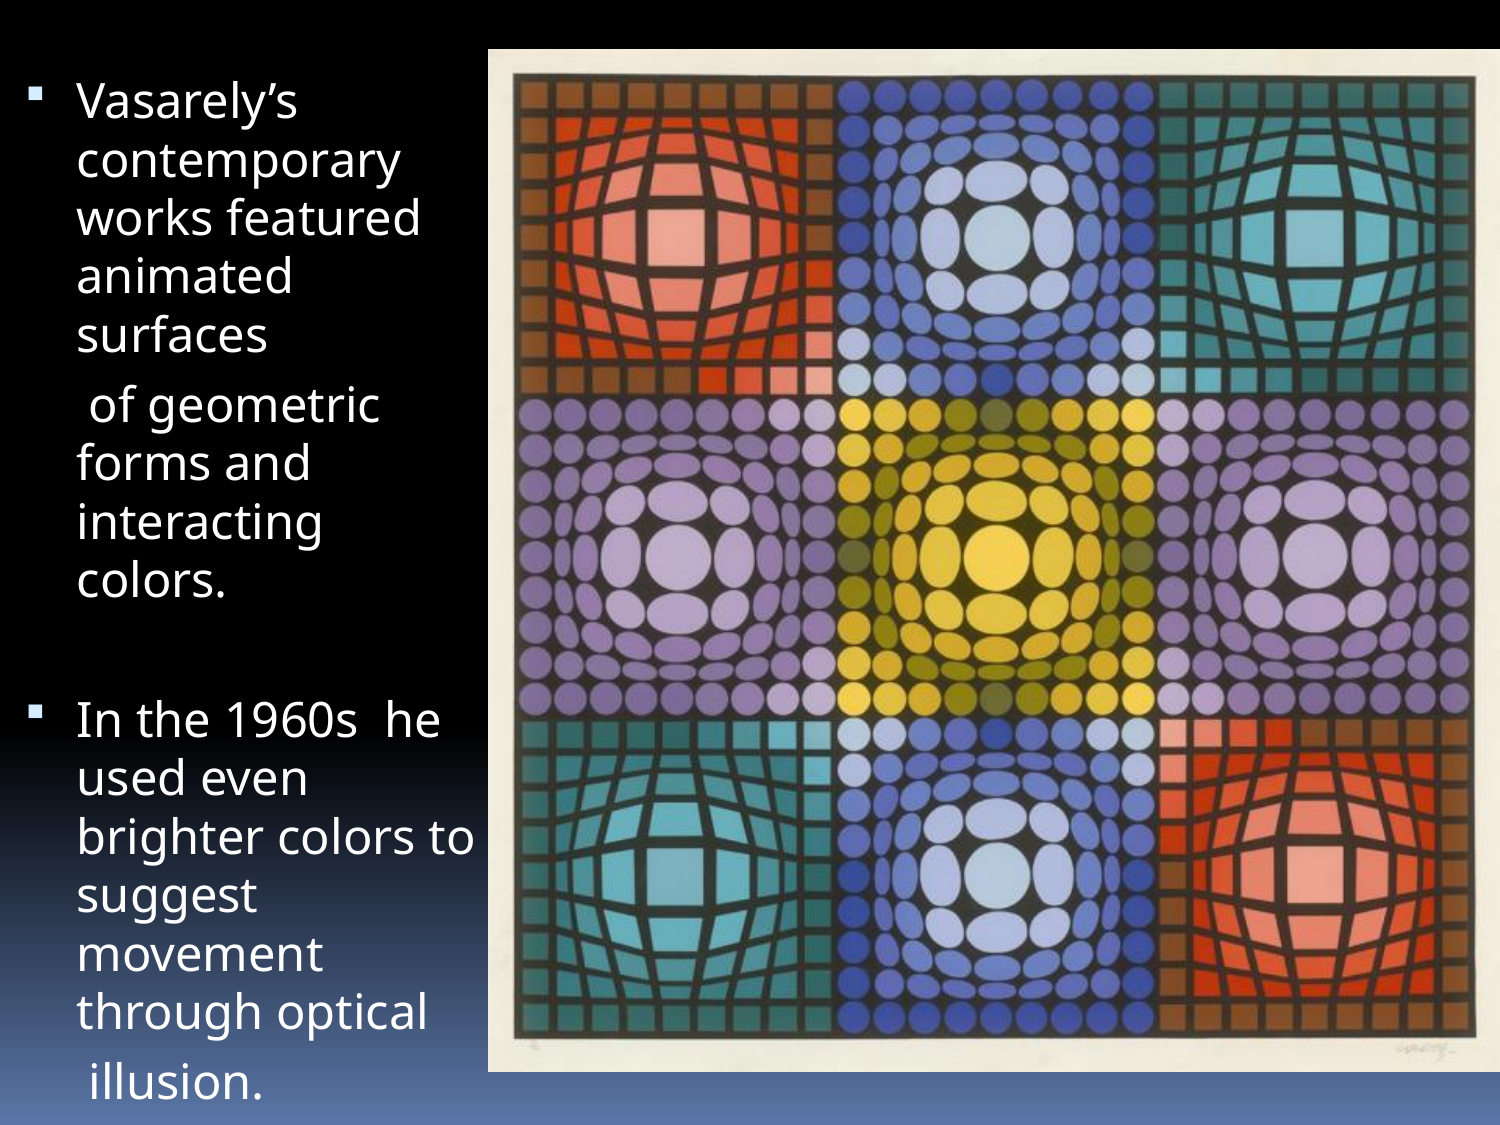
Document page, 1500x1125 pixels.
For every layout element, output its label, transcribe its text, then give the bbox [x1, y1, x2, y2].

list Vasarely’s contemporary works featured animated surfaces of geometric forms and interacting colors. In the 1960s he used even brighter colors to suggest movement through optical illusion. [0, 62, 494, 1125]
picture [487, 49, 1500, 1073]
